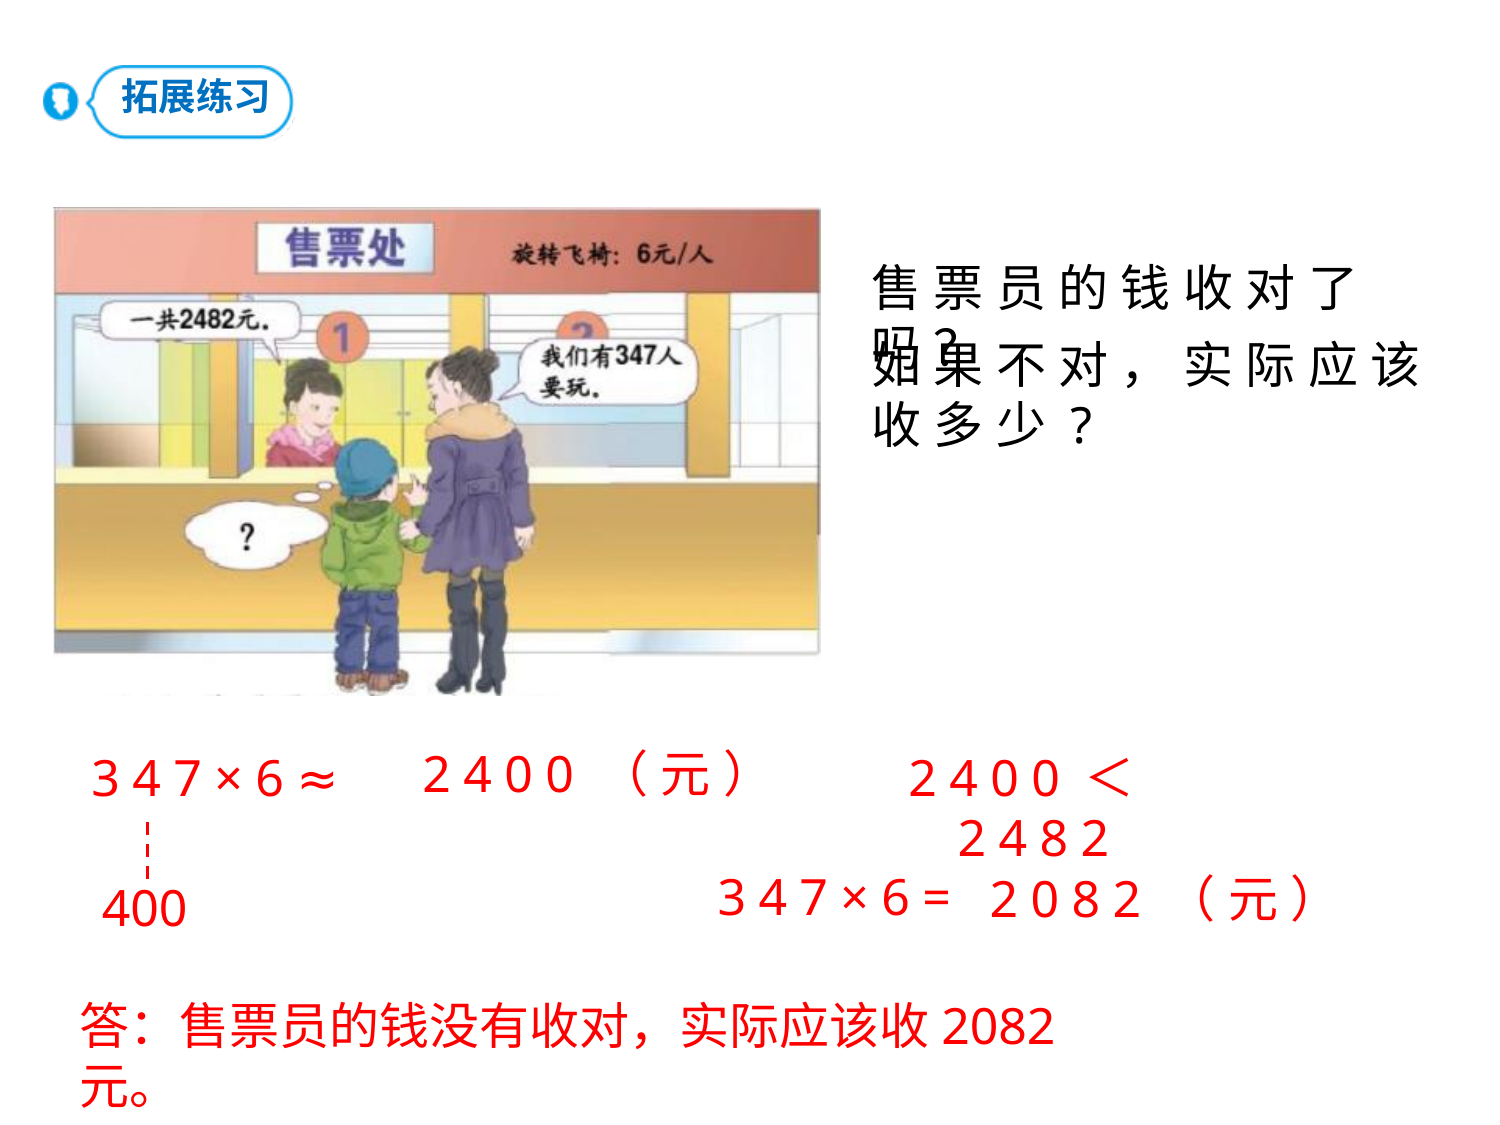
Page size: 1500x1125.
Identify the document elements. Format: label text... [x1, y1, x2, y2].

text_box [43, 65, 296, 142]
text_box 2400（元） [407, 734, 798, 810]
picture [53, 207, 821, 696]
text_box 2082（元） [974, 859, 1365, 935]
text_box 售票员的钱收对了吗？ [856, 248, 1459, 326]
text_box 347×6= [702, 857, 974, 933]
text_box 答：售票员的钱没有收对，实际应该收2082元。 [64, 987, 1152, 1123]
text_box 如果不对，实际应该收多少? [856, 326, 1459, 461]
text_box 400 [35, 869, 254, 945]
text_box 347×6≈ [76, 739, 514, 815]
text_box 2400＜2482 [832, 739, 1235, 875]
